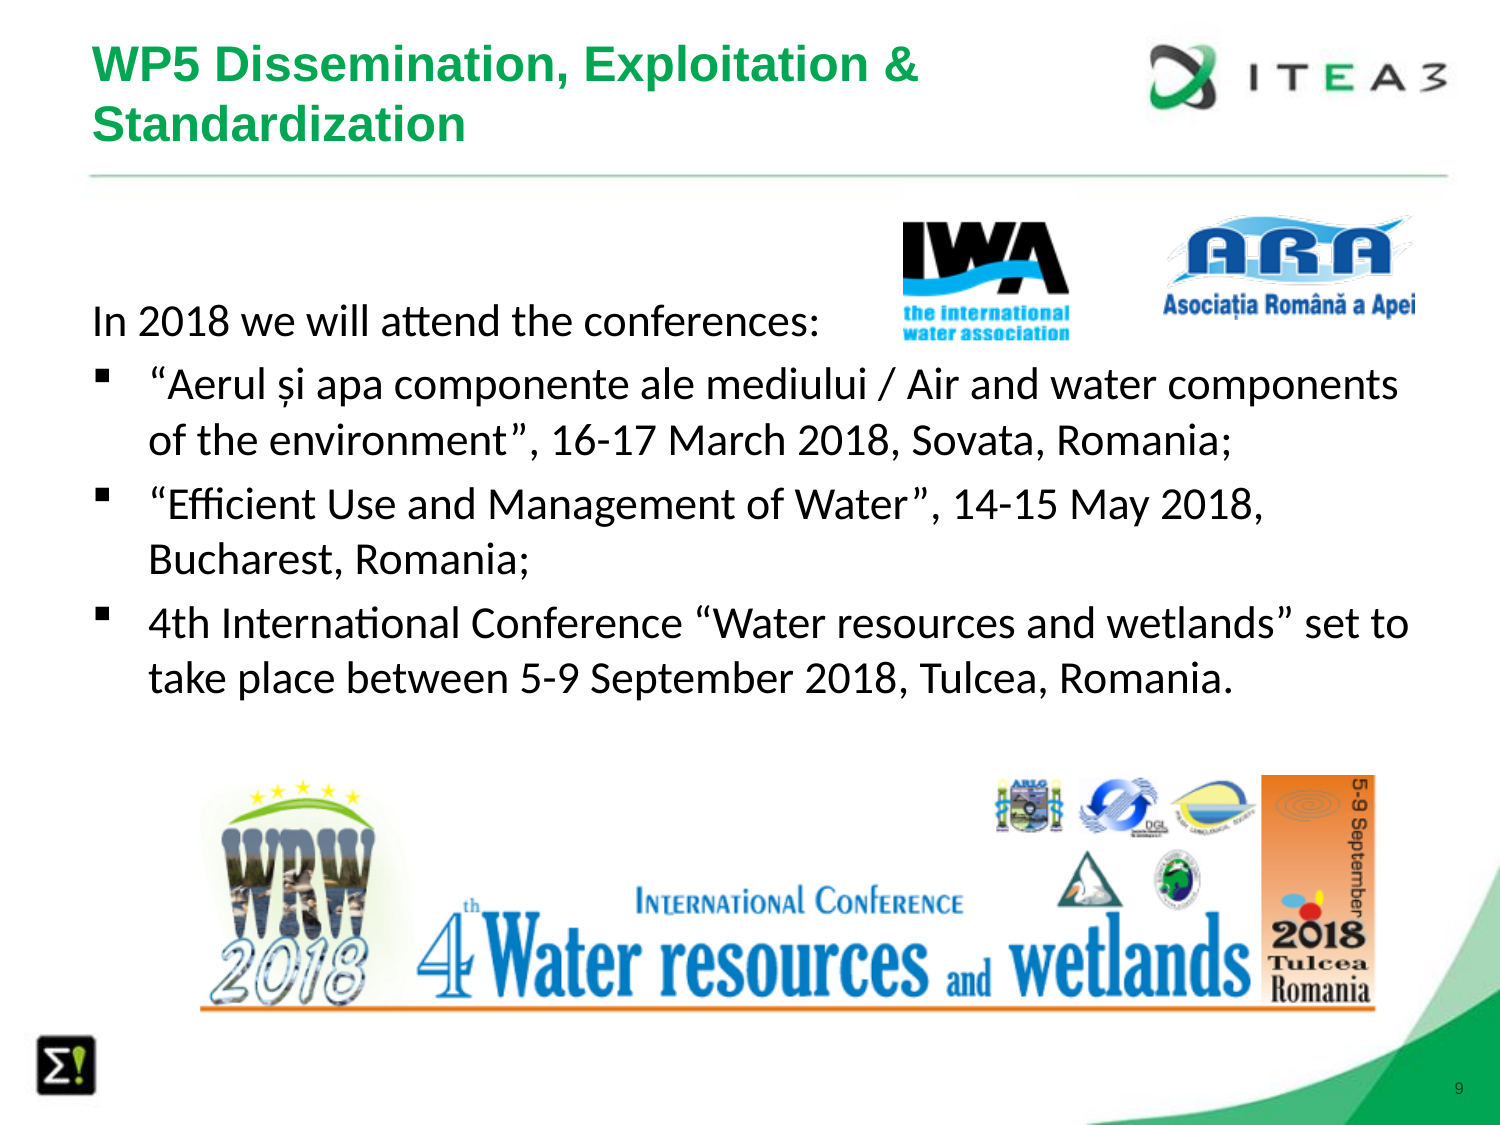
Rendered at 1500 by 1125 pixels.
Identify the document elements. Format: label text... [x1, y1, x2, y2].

title WP5 Dissemination, Exploitation & Standardization [76, 23, 1099, 160]
list In 2018 we will attend the conferences: “Aerul și apa componente ale mediului / Air and water components of the environment”, 16-17 March 2018, Sovata, Romania; “Efficient Use and Management of Water”, 14-15 May 2018, Bucharest, Romania; 4th International Conference “Water resources and wetlands” set to take place between 5-9 September 2018, Tulcea, Romania. [76, 218, 1447, 1046]
picture [0, 0, 1500, 1125]
